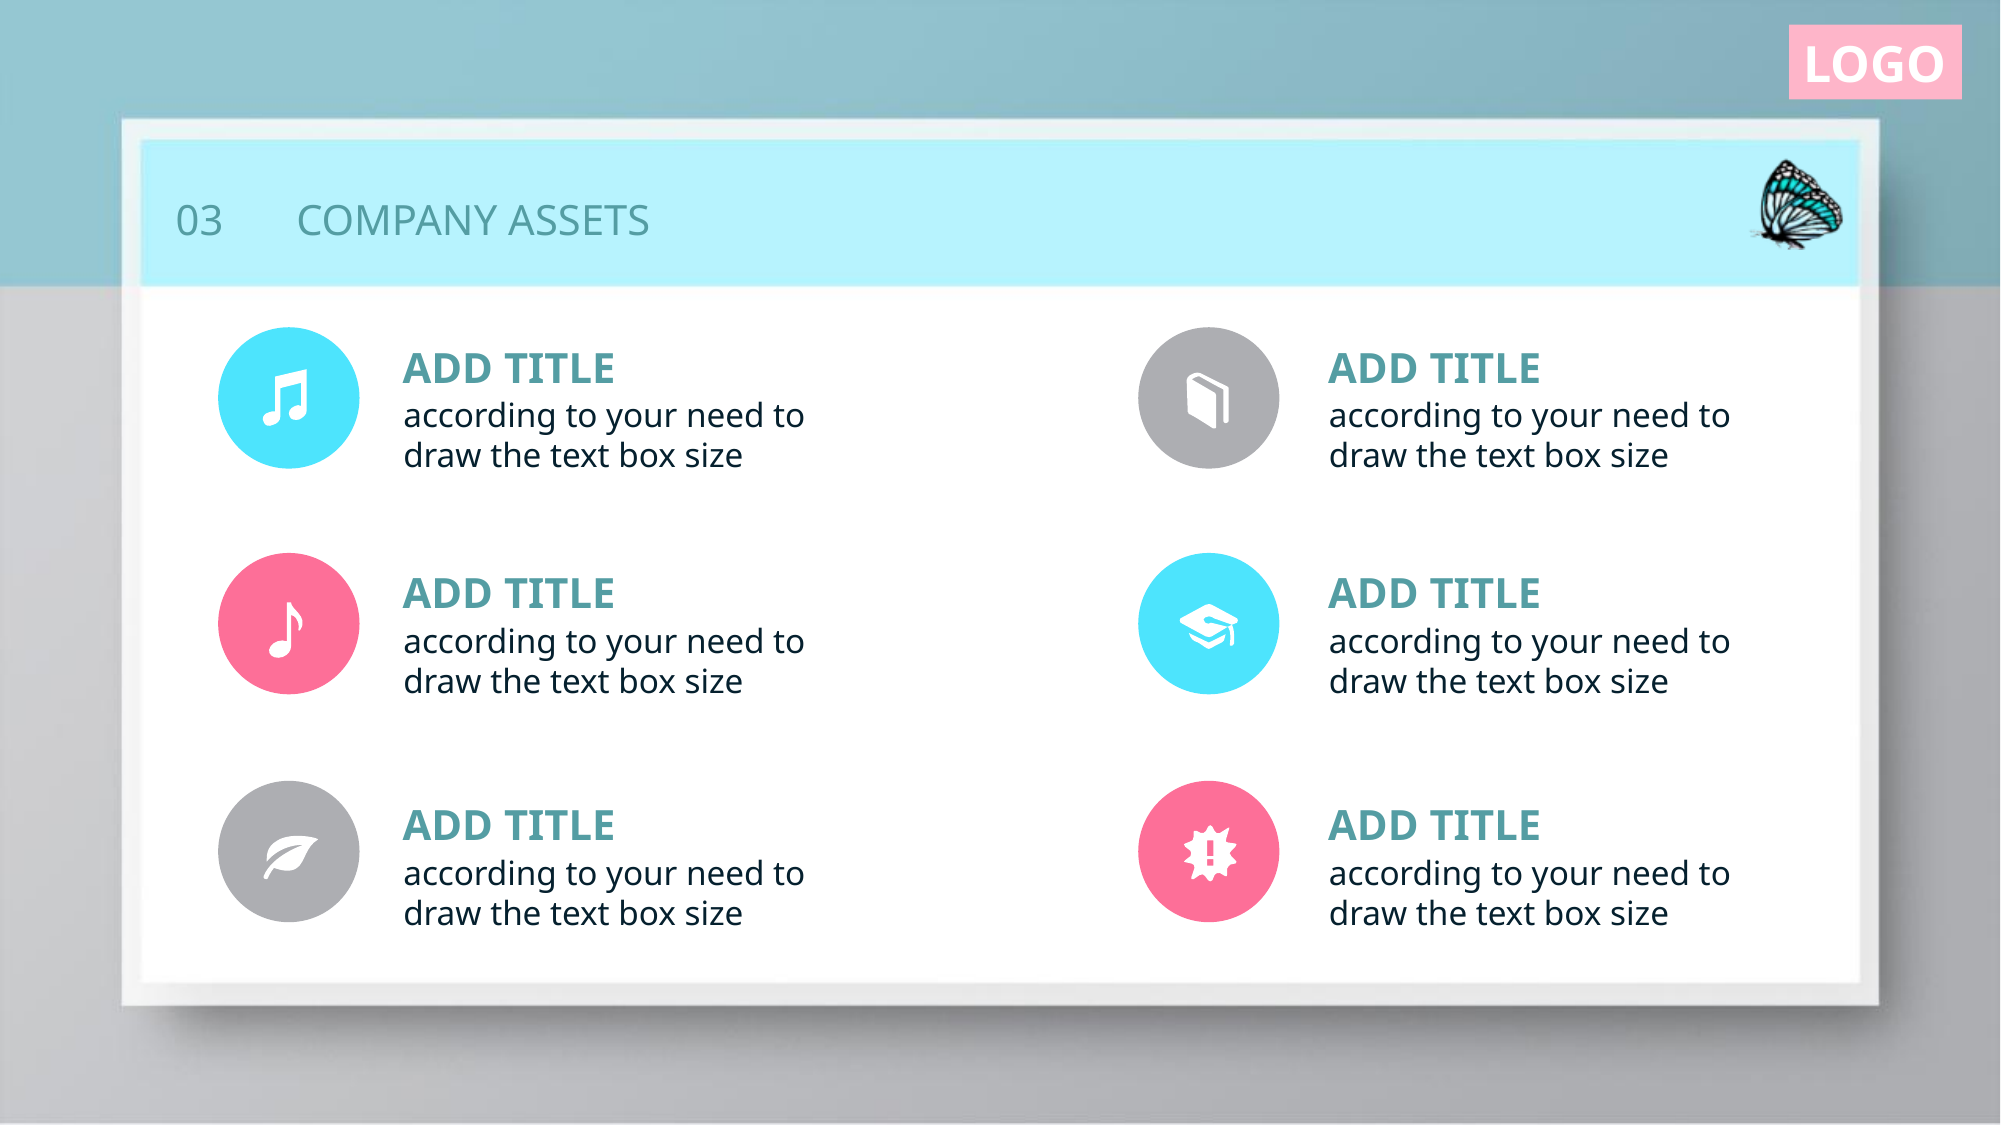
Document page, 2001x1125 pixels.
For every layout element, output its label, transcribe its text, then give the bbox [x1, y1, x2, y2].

text_box according to your need to draw the text box size [1328, 851, 1788, 932]
text_box [262, 369, 307, 426]
text_box [1186, 372, 1229, 429]
text_box according to your need to draw the text box size [1328, 394, 1788, 475]
text_box [1183, 825, 1237, 882]
text_box [218, 552, 360, 695]
text_box [1179, 603, 1238, 646]
text_box ADD TITLE [1328, 341, 1641, 392]
text_box [218, 327, 360, 469]
text_box [269, 602, 303, 658]
text_box ADD TITLE [402, 799, 715, 850]
picture [0, 0, 2001, 1125]
text_box ADD TITLE [402, 341, 715, 392]
text_box according to your need to draw the text box size [403, 851, 862, 932]
text_box [1188, 633, 1226, 649]
text_box [218, 780, 360, 923]
text_box [1138, 327, 1280, 469]
text_box [263, 835, 318, 880]
text_box ADD TITLE [1328, 567, 1641, 618]
text_box according to your need to draw the text box size [1328, 619, 1788, 700]
text_box ADD TITLE [402, 567, 715, 618]
text_box ADD TITLE [1328, 799, 1641, 850]
text_box according to your need to draw the text box size [403, 394, 862, 475]
text_box according to your need to draw the text box size [403, 619, 862, 700]
text_box [1138, 780, 1280, 923]
